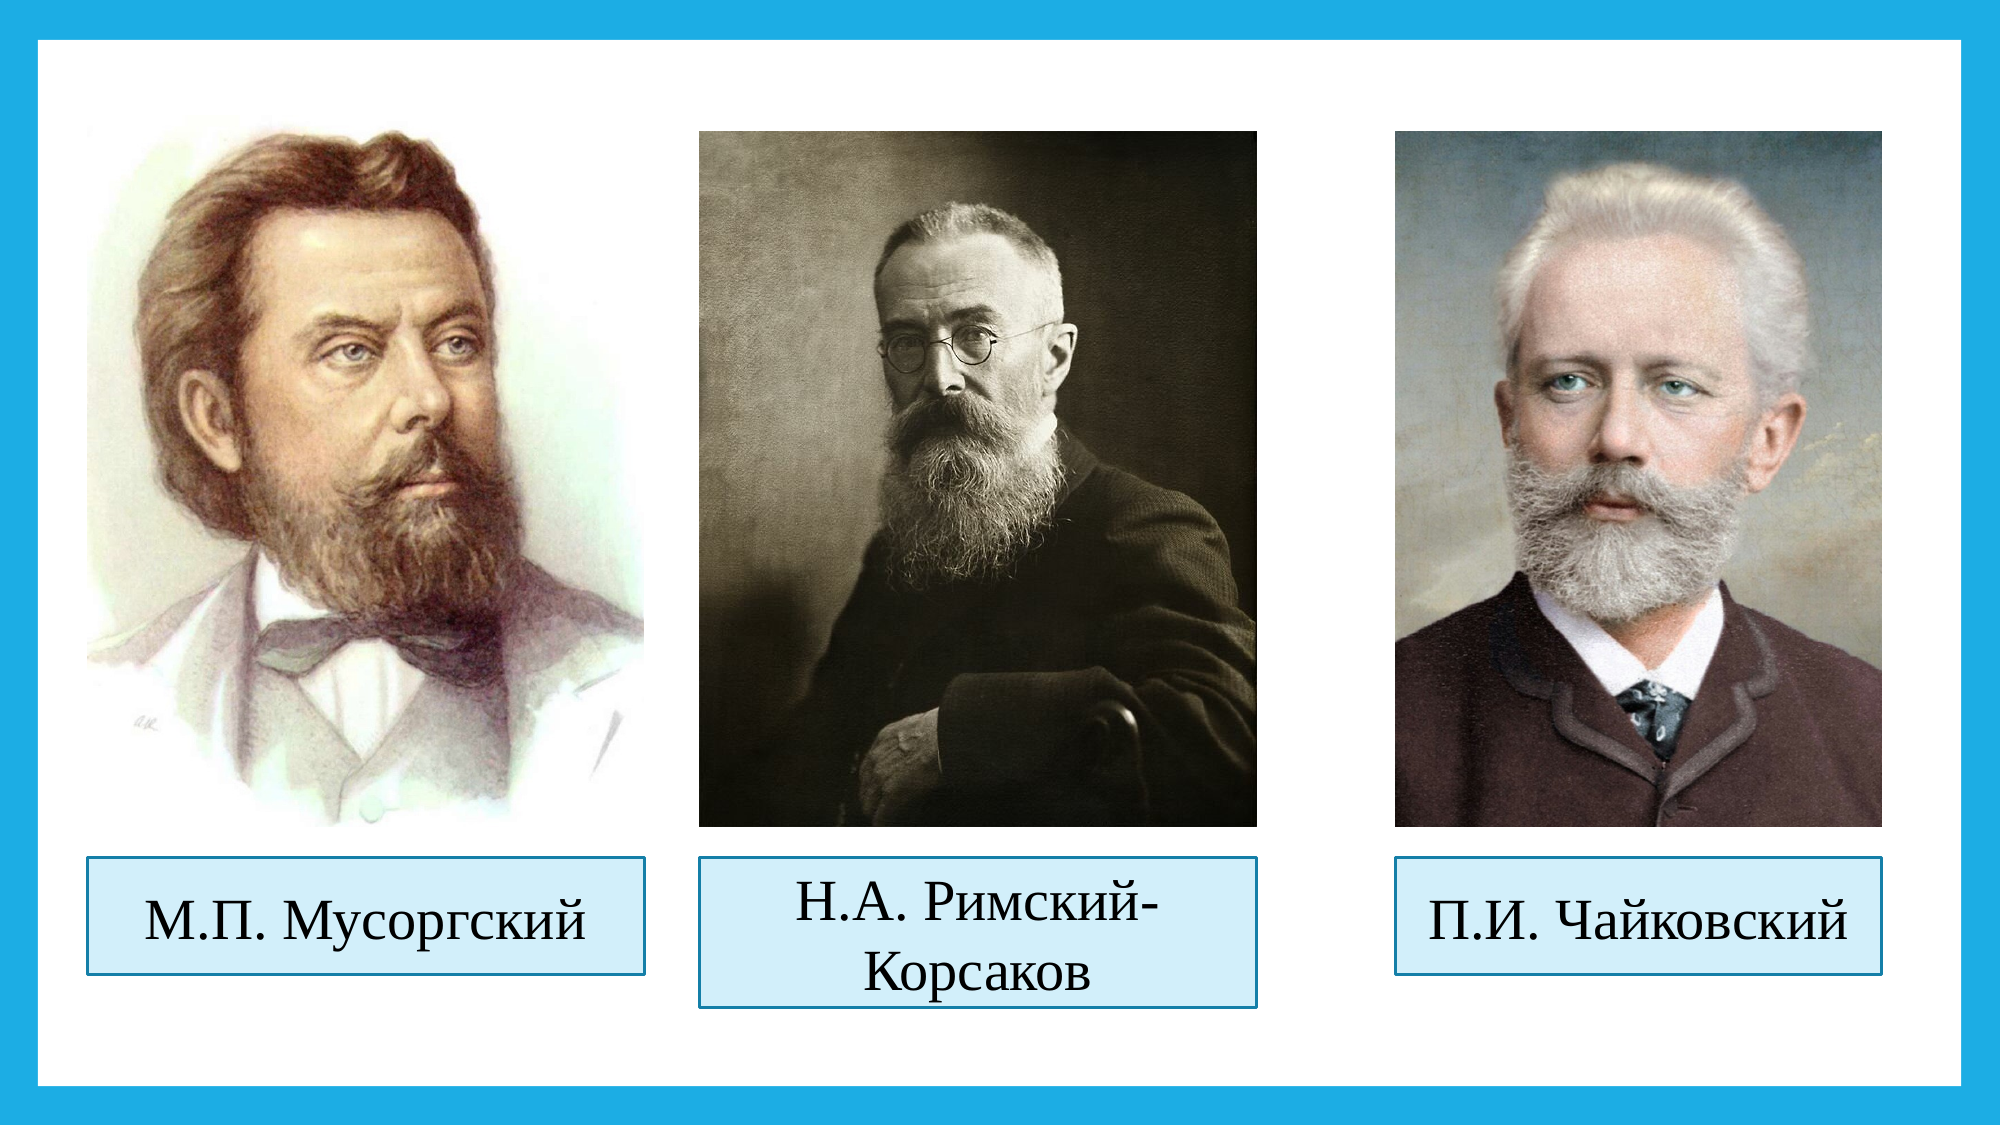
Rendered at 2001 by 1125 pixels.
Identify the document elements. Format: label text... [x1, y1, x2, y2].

text_box М.П. Мусоргский [86, 856, 646, 976]
picture [699, 130, 1257, 827]
picture [1395, 130, 1882, 827]
picture [87, 115, 644, 827]
text_box П.И. Чайковский [1394, 856, 1883, 976]
text_box Н.А. Римский-Корсаков [698, 856, 1258, 1009]
